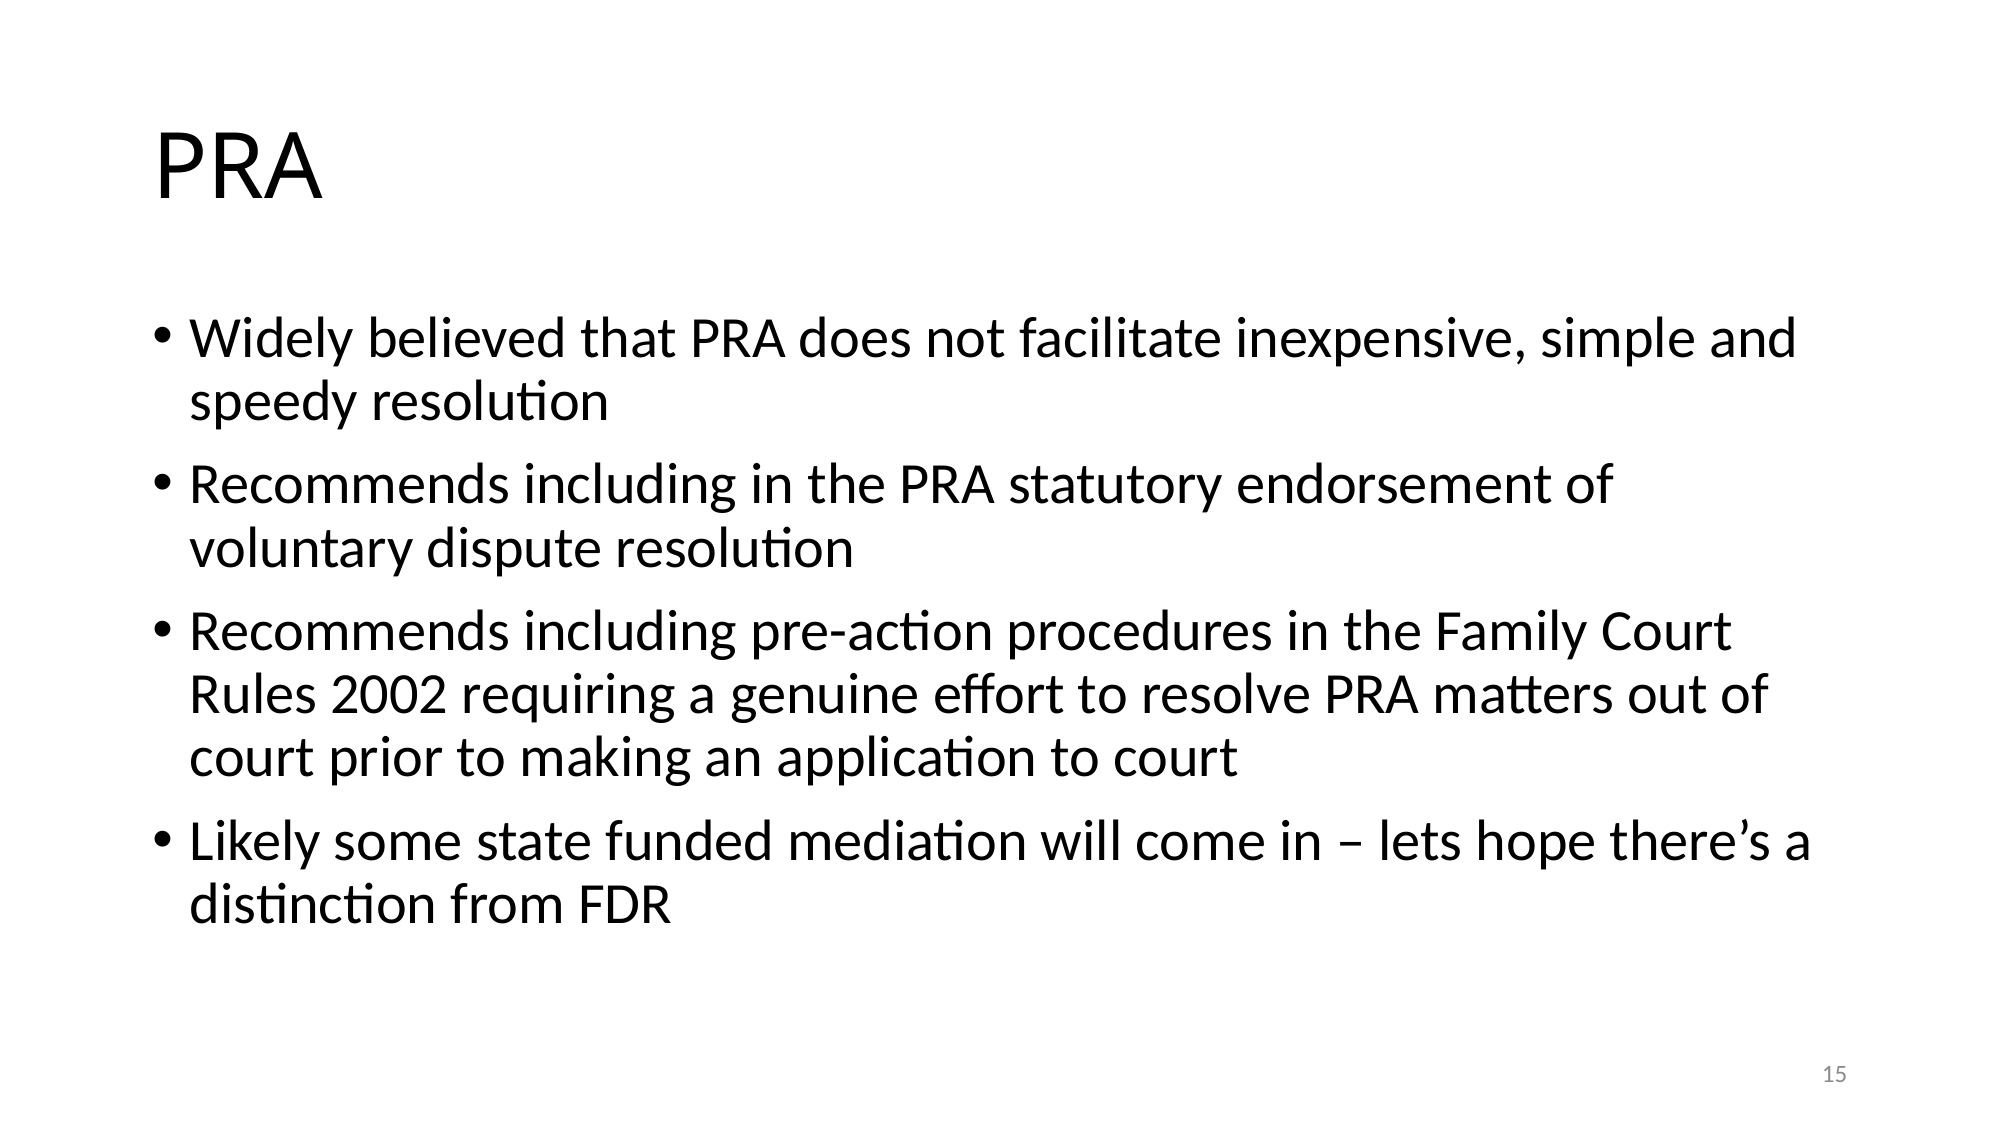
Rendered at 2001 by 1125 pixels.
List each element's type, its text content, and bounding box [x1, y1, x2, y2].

title PRA [137, 59, 1863, 278]
list Widely believed that PRA does not facilitate inexpensive, simple and speedy resolution Recommends including in the PRA statutory endorsement of voluntary dispute resolution Recommends including pre-action procedures in the Family Court Rules 2002 requiring a genuine effort to resolve PRA matters out of court prior to making an application to court Likely some state funded mediation will come in – lets hope there’s a distinction from FDR [137, 299, 1863, 1014]
slide_number 15 [1412, 1042, 1863, 1103]
